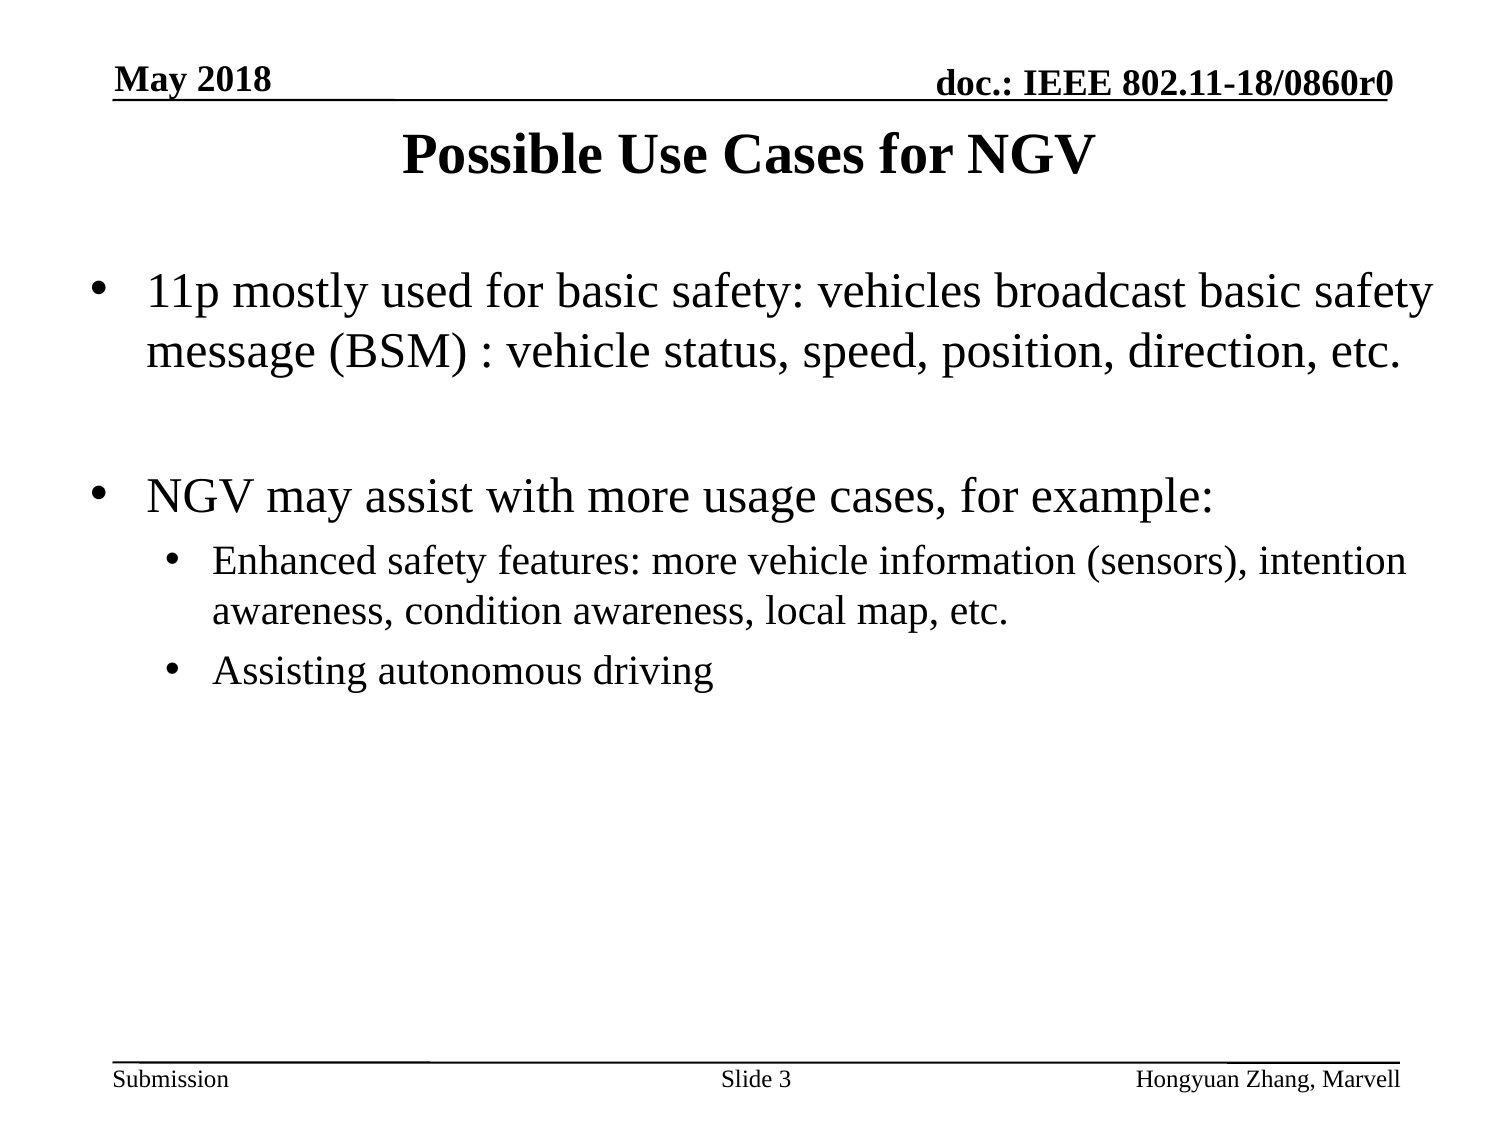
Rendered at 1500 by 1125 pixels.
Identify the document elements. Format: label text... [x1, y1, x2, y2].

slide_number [114, 54, 423, 100]
list 11p mostly used for basic safety: vehicles broadcast basic safety message (BSM) : vehicle status, speed, position, direction, etc. NGV may assist with more usage cases, for example: Enhanced safety features: more vehicle information (sensors), intention awareness, condition awareness, local map, etc. Assisting autonomous driving [74, 249, 1476, 925]
footer Hongyuan Zhang, Marvell [878, 1061, 1402, 1093]
title Possible Use Cases for NGV [112, 112, 1388, 188]
slide_number Slide 3 [712, 1061, 800, 1123]
